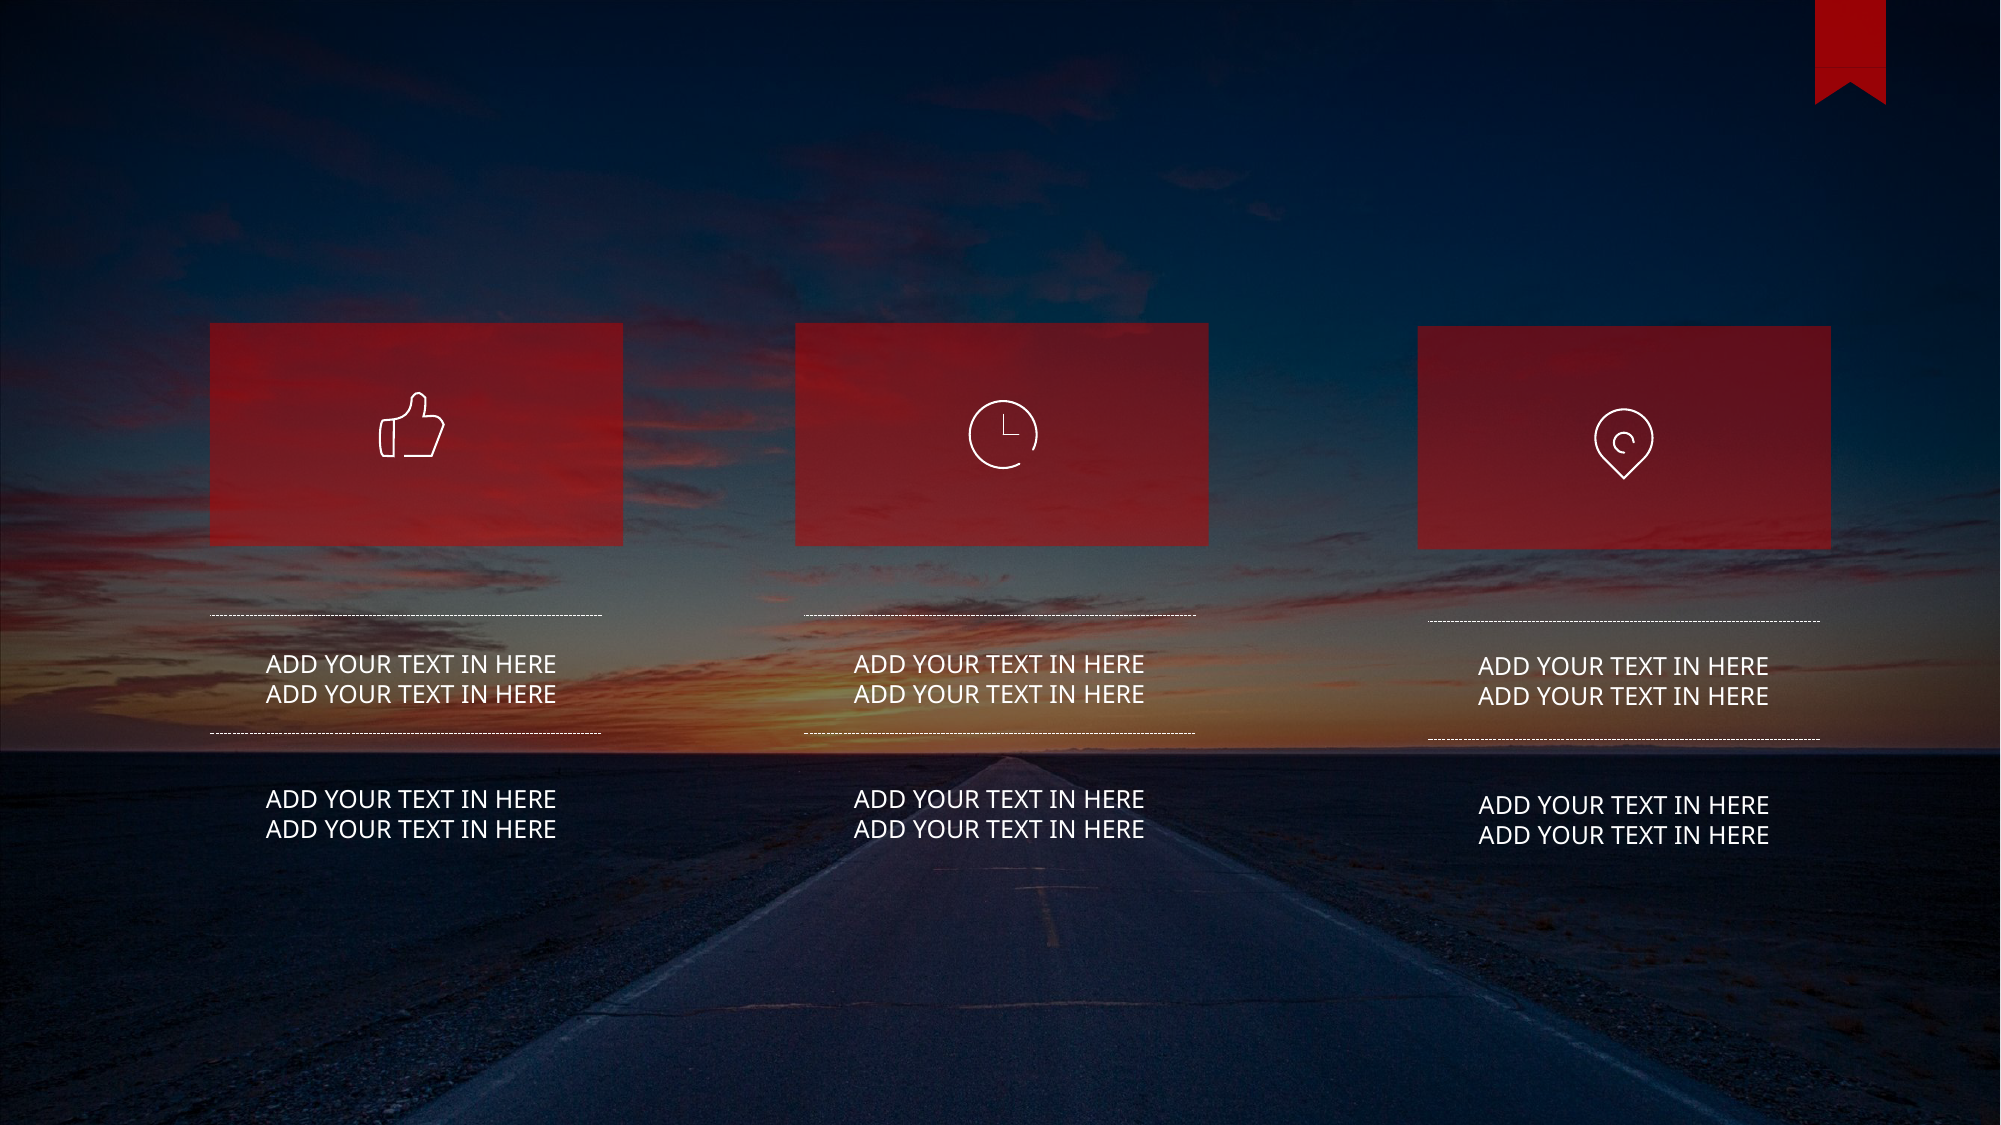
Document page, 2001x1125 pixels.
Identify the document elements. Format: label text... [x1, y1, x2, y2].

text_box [1814, 0, 1886, 105]
text_box [1416, 325, 1832, 550]
picture [0, 0, 2001, 1125]
text_box ADD YOUR TEXT IN HERE ADD YOUR TEXT IN HERE [822, 641, 1177, 717]
text_box ADD YOUR TEXT IN HERE ADD YOUR TEXT IN HERE [234, 641, 589, 717]
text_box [1595, 409, 1653, 467]
text_box ADD YOUR TEXT IN HERE ADD YOUR TEXT IN HERE [1447, 782, 1802, 857]
text_box ADD YOUR TEXT IN HERE ADD YOUR TEXT IN HERE [234, 776, 589, 851]
text_box [378, 391, 445, 458]
text_box ADD YOUR TEXT IN HERE ADD YOUR TEXT IN HERE [822, 776, 1177, 851]
text_box [209, 322, 624, 547]
text_box [794, 322, 1210, 547]
text_box ADD YOUR TEXT IN HERE ADD YOUR TEXT IN HERE [1447, 642, 1801, 718]
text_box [969, 401, 1037, 468]
